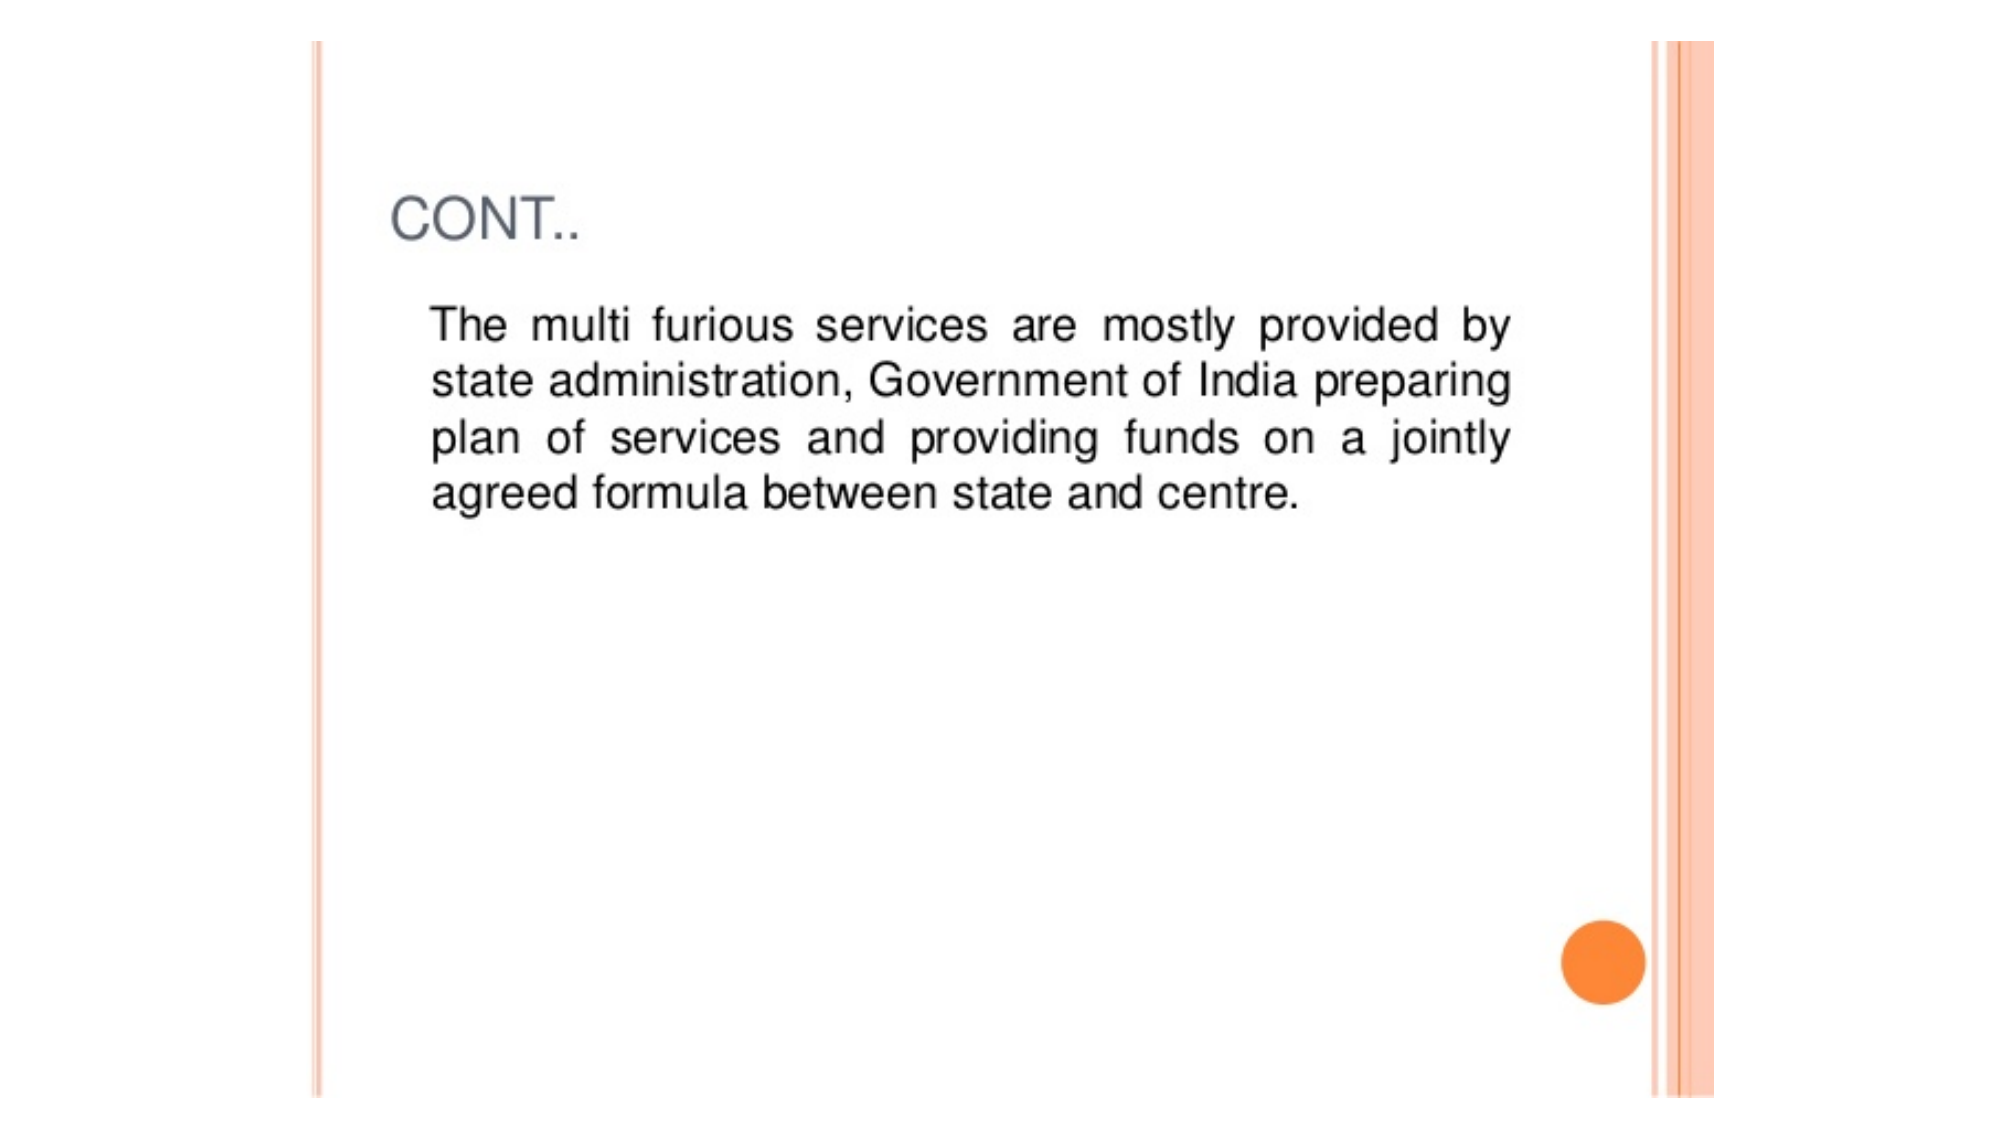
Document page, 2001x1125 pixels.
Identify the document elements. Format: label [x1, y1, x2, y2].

picture [306, 41, 1714, 1098]
